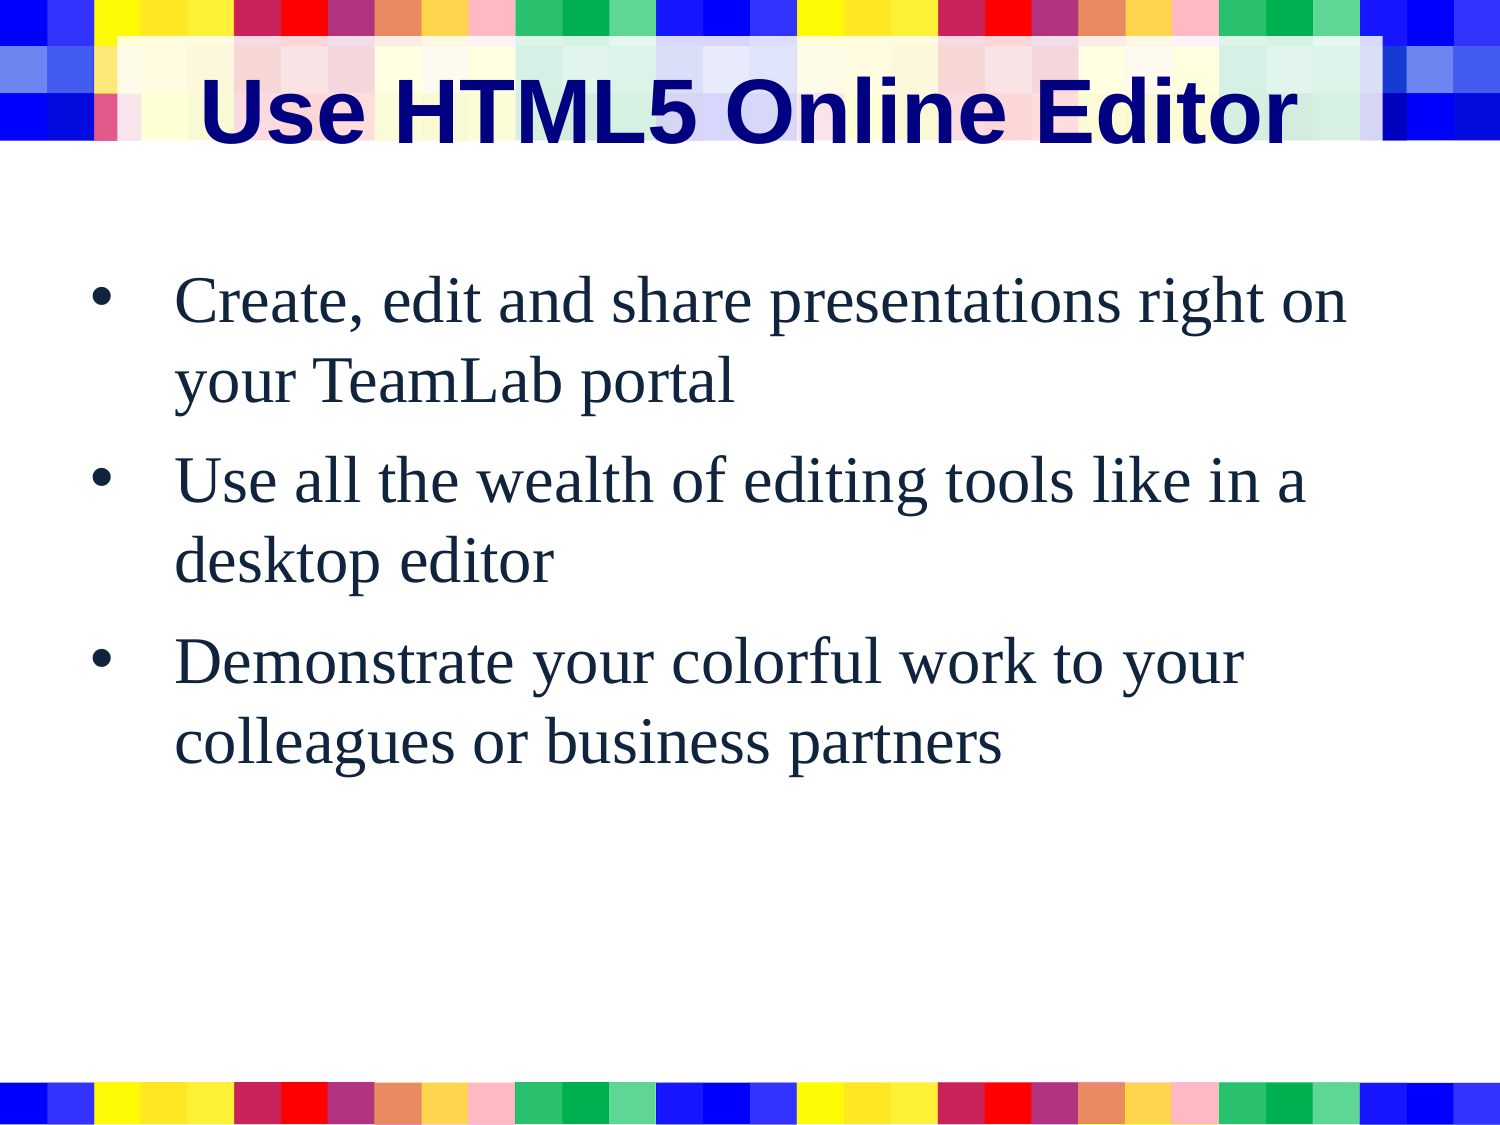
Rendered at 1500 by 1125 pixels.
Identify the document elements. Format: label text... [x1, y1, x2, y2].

list Create, edit and share presentations right on your TeamLab portal Use all the wealth of editing tools like in a desktop editor Demonstrate your colorful work to your colleagues or business partners [75, 247, 1425, 1004]
title Use HTML5 Online Editor [117, 36, 1383, 177]
